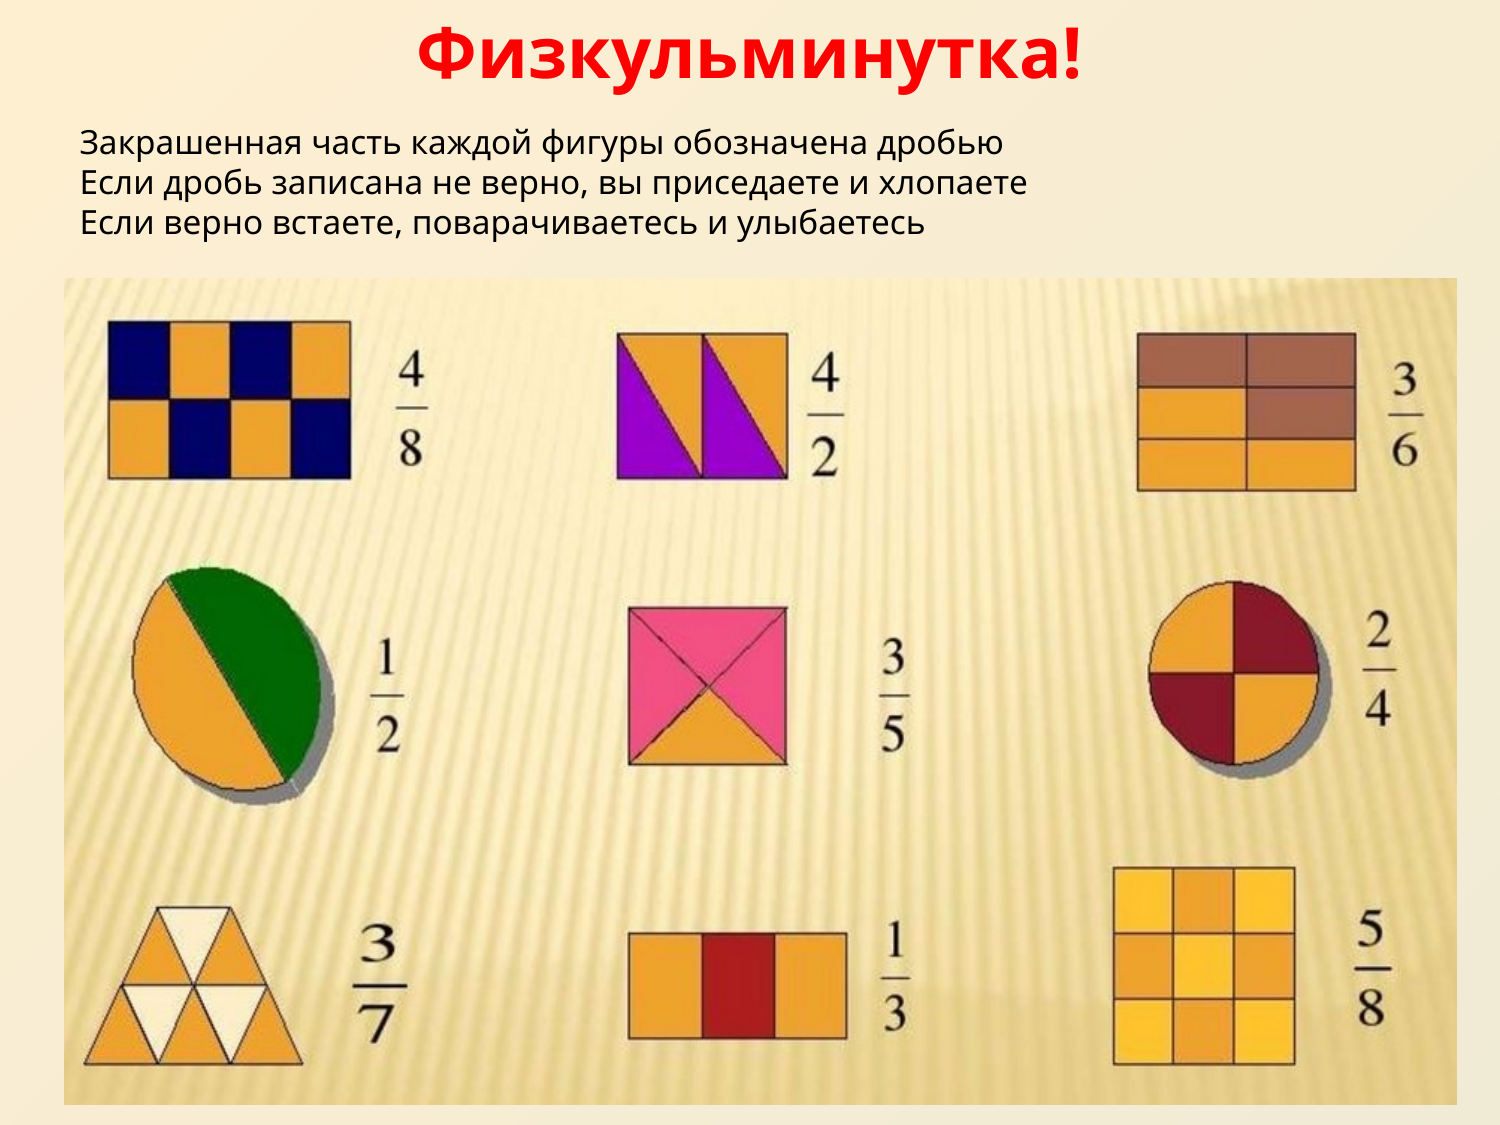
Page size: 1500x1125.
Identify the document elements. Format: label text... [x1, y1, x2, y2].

picture [64, 278, 1457, 1106]
text_box Закрашенная часть каждой фигуры обозначена дробью Если дробь записана не верно, вы приседаете и хлопаете Если верно встаете, поварачиваетесь и улыбаетесь [64, 113, 1239, 257]
title Физкульминутка! [75, 0, 1425, 101]
